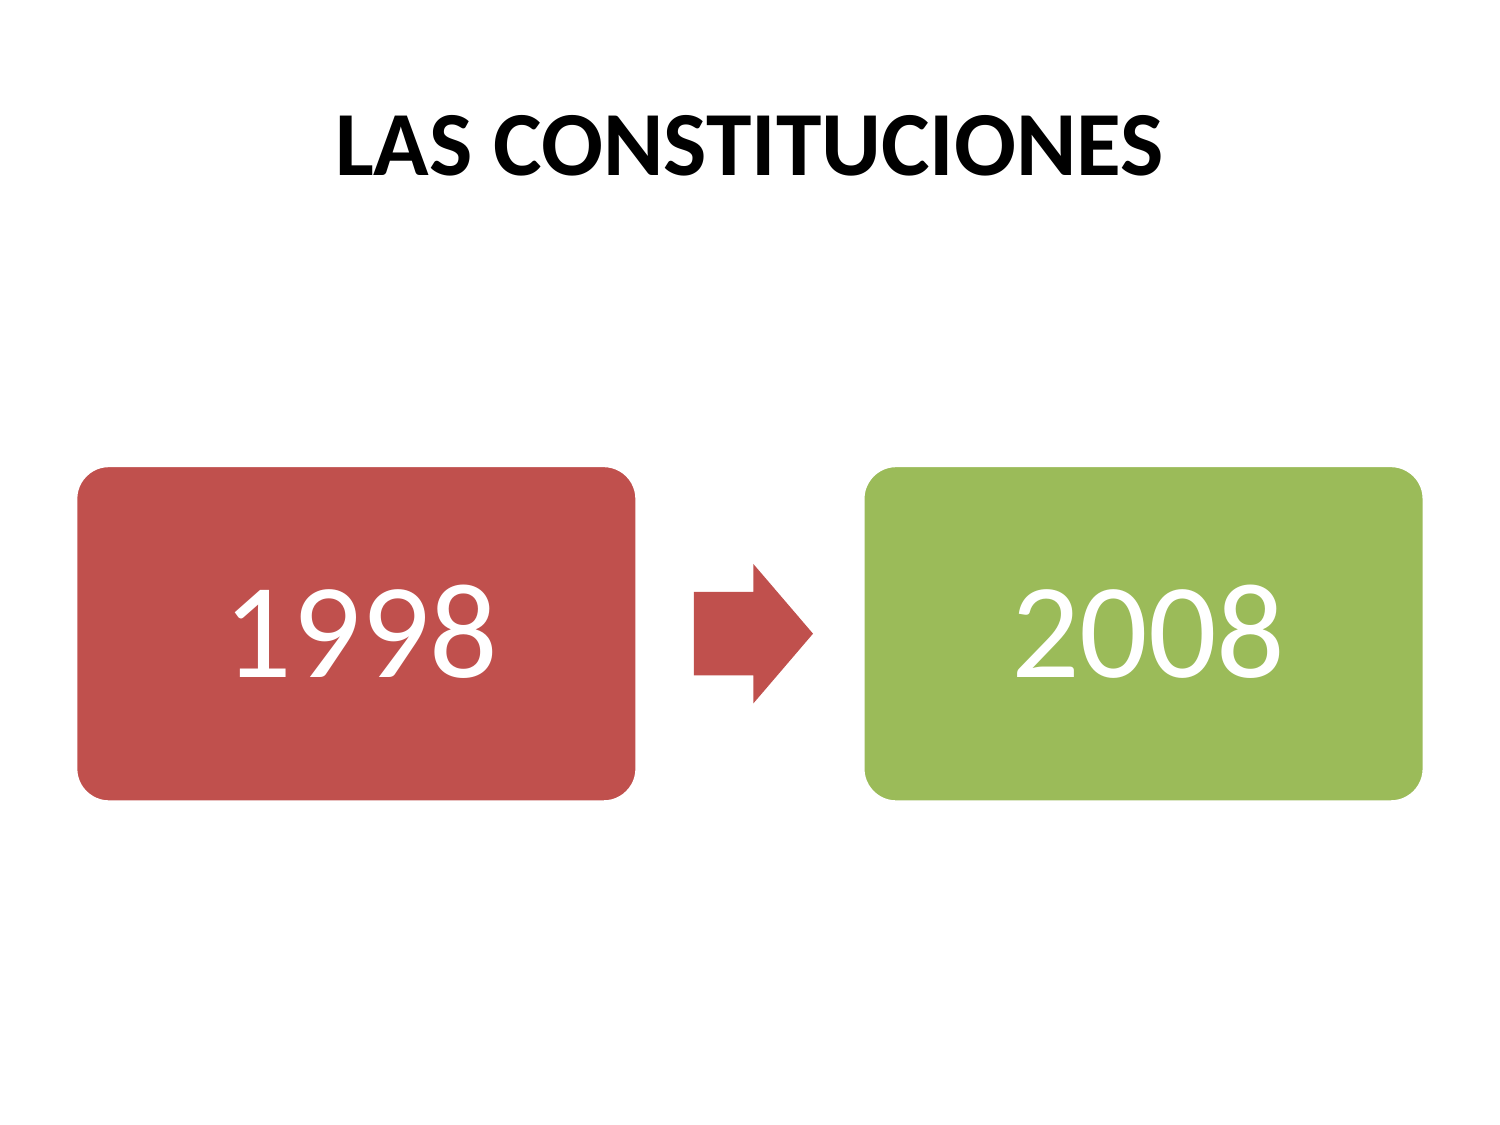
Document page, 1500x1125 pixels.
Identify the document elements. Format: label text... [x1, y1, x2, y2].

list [74, 262, 1426, 1006]
title LAS CONSTITUCIONES [75, 45, 1425, 233]
